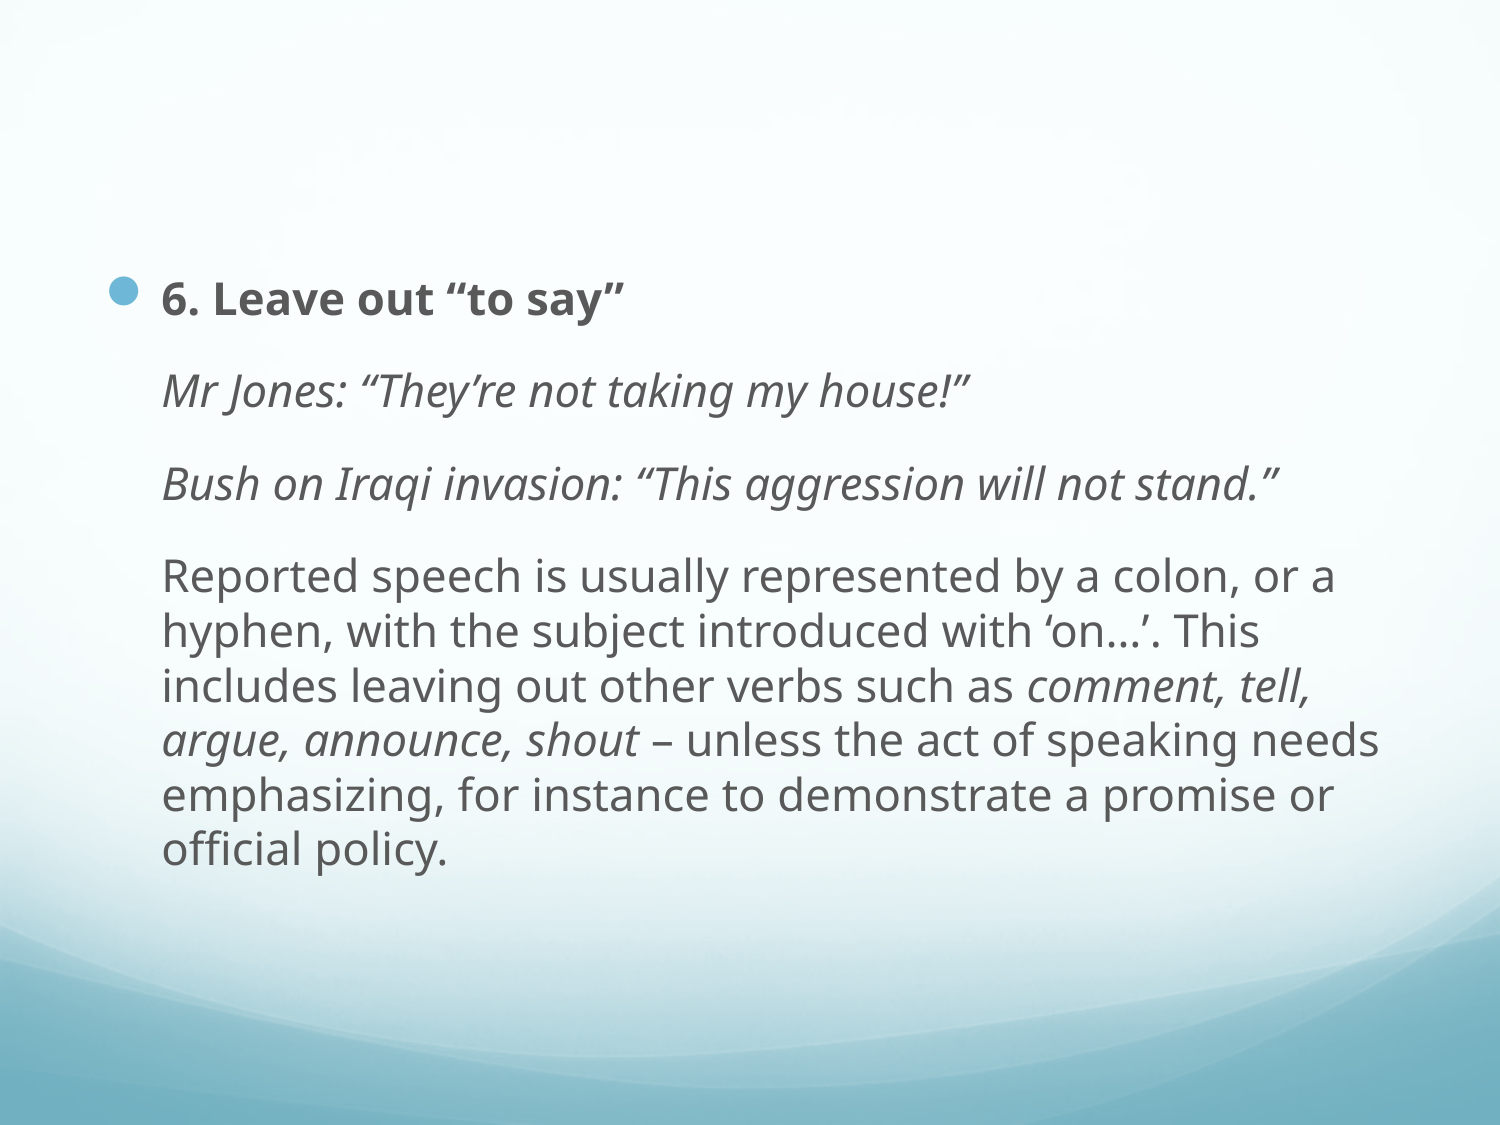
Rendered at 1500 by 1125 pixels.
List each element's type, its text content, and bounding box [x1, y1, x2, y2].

list 6. Leave out “to say” Mr Jones: “They’re not taking my house!” Bush on Iraqi invasion: “This aggression will not stand.” Reported speech is usually represented by a colon, or a hyphen, with the subject introduced with ‘on…’. This includes leaving out other verbs such as comment, tell, argue, announce, shout – unless the act of speaking needs emphasizing, for instance to demonstrate a promise or official policy. [90, 262, 1410, 975]
